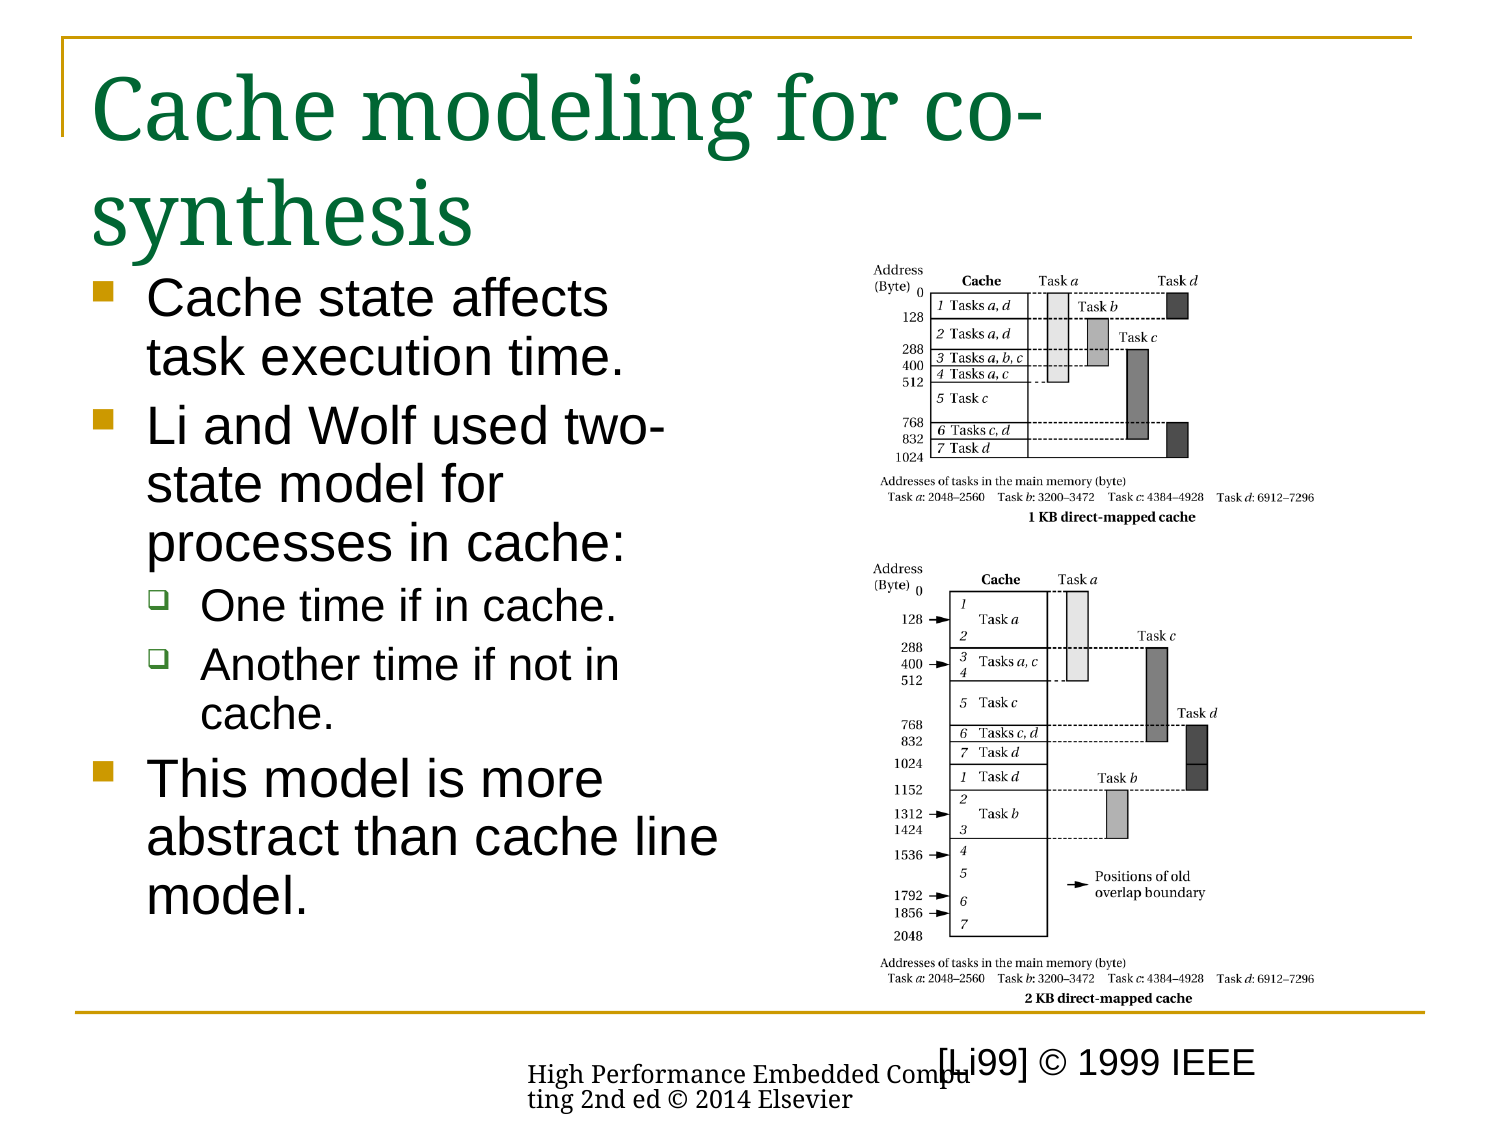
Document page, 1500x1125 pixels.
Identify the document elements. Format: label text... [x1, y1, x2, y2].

list Cache state affects task execution time. Li and Wolf used two-state model for processes in cache: One time if in cache. Another time if not in cache. This model is more abstract than cache line model. [75, 262, 738, 1006]
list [873, 262, 1314, 1006]
title Cache modeling for co-synthesis [75, 45, 1425, 233]
text_box [Li99] © 1999 IEEE [922, 1030, 1272, 1091]
footer High Performance Embedded Computing 2nd ed © 2014 Elsevier [512, 1025, 988, 1100]
